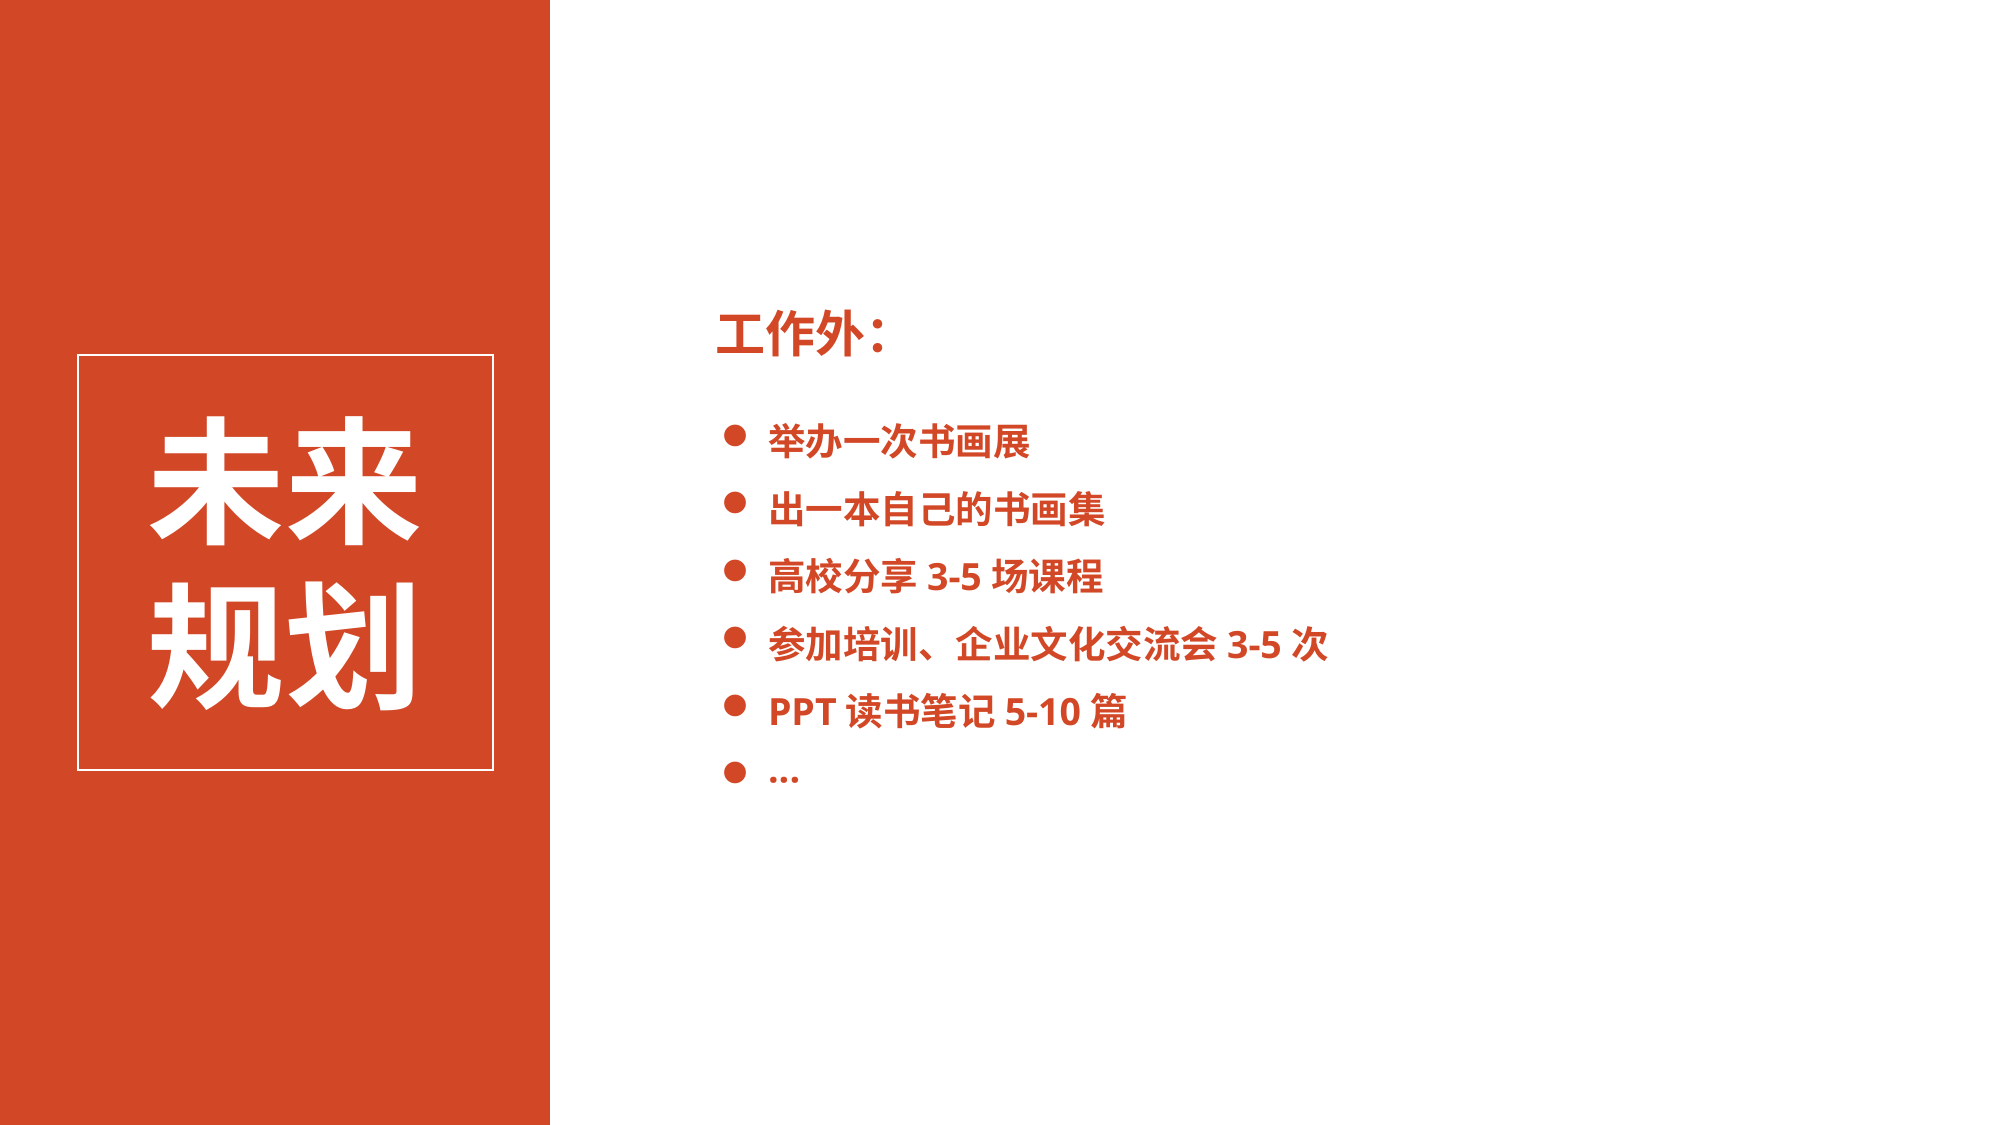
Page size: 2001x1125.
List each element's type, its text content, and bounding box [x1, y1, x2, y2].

text_box 举办一次书画展 出一本自己的书画集 高校分享3-5场课程 参加培训、企业文化交流会3-5次 PPT读书笔记5-10篇 ··· [706, 388, 1707, 808]
text_box [77, 354, 494, 771]
text_box [0, 0, 551, 1125]
text_box 工作外： [700, 294, 931, 370]
